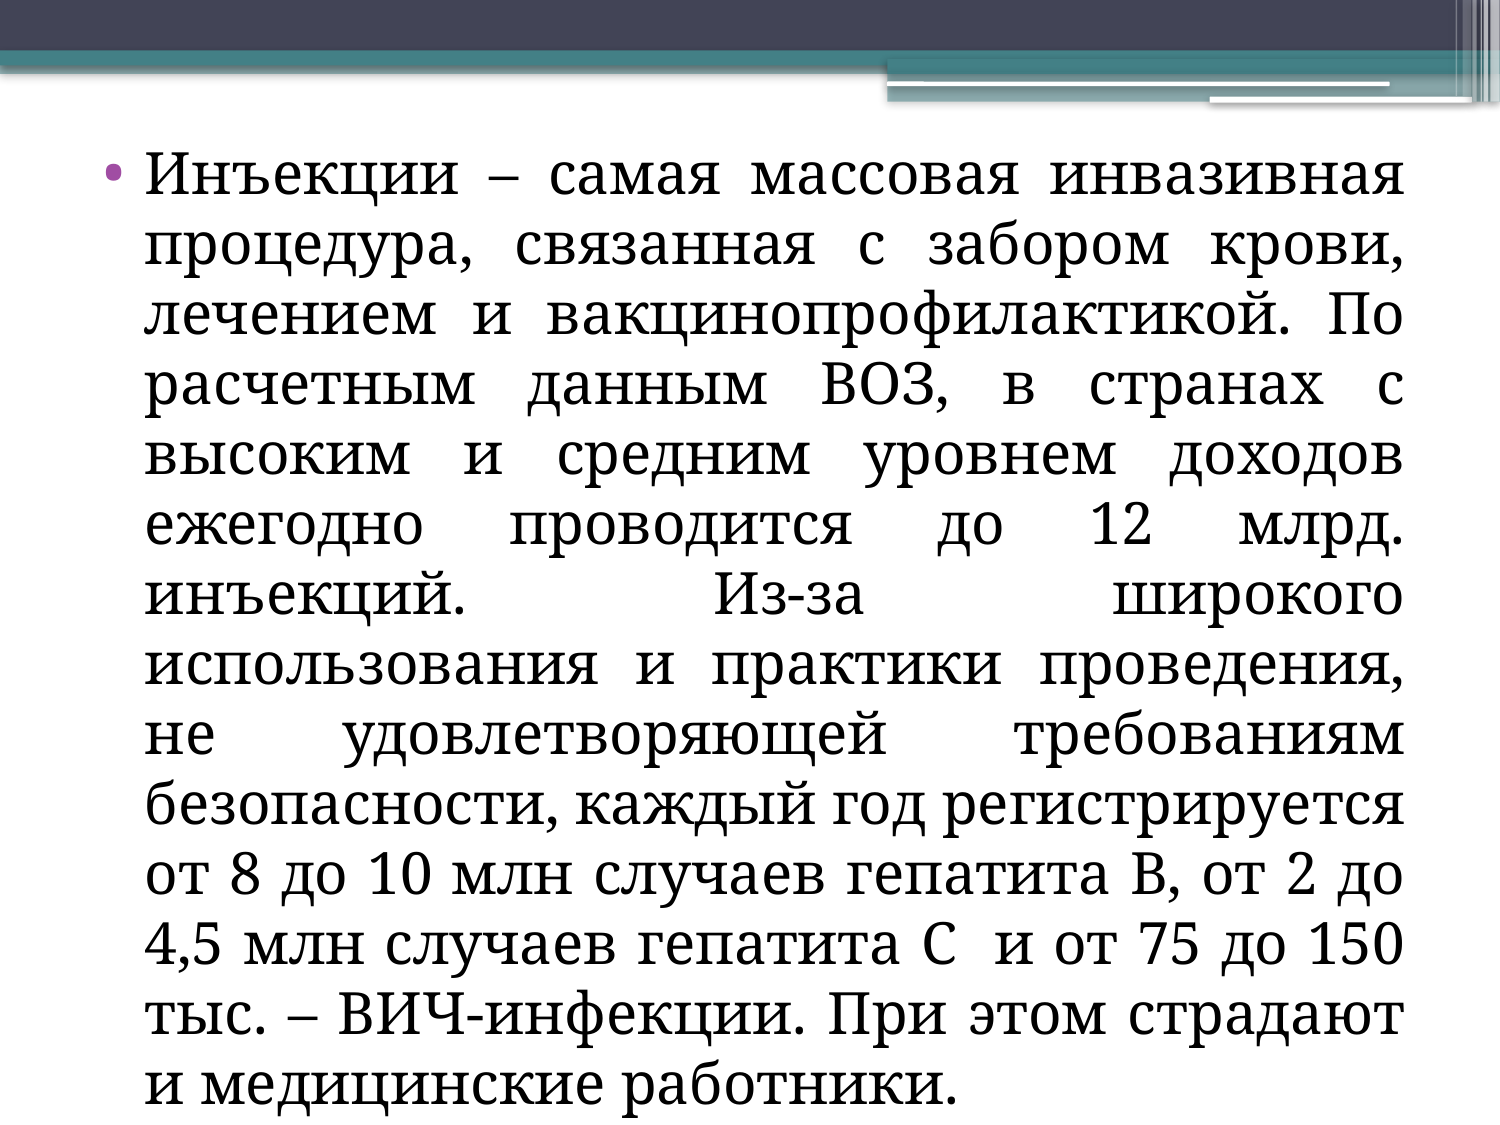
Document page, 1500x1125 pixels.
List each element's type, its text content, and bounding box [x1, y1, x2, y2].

list Инъекции – самая массовая инвазивная процедура, связанная с забором крови, лечением и вакцинопрофилактикой. По расчетным данным ВОЗ, в странах с высоким и средним уровнем доходов ежегодно проводится до 12 млрд. инъекций. Из-за широкого использования и практики проведения, не удовлетворяющей требованиям безопасности, каждый год регистрируется от 8 до 10 млн случаев гепатита В, от 2 до 4,5 млн случаев гепатита С и от 75 до 150 тыс. – ВИЧ-инфекции. При этом страдают и медицинские работники. [70, 128, 1421, 1067]
